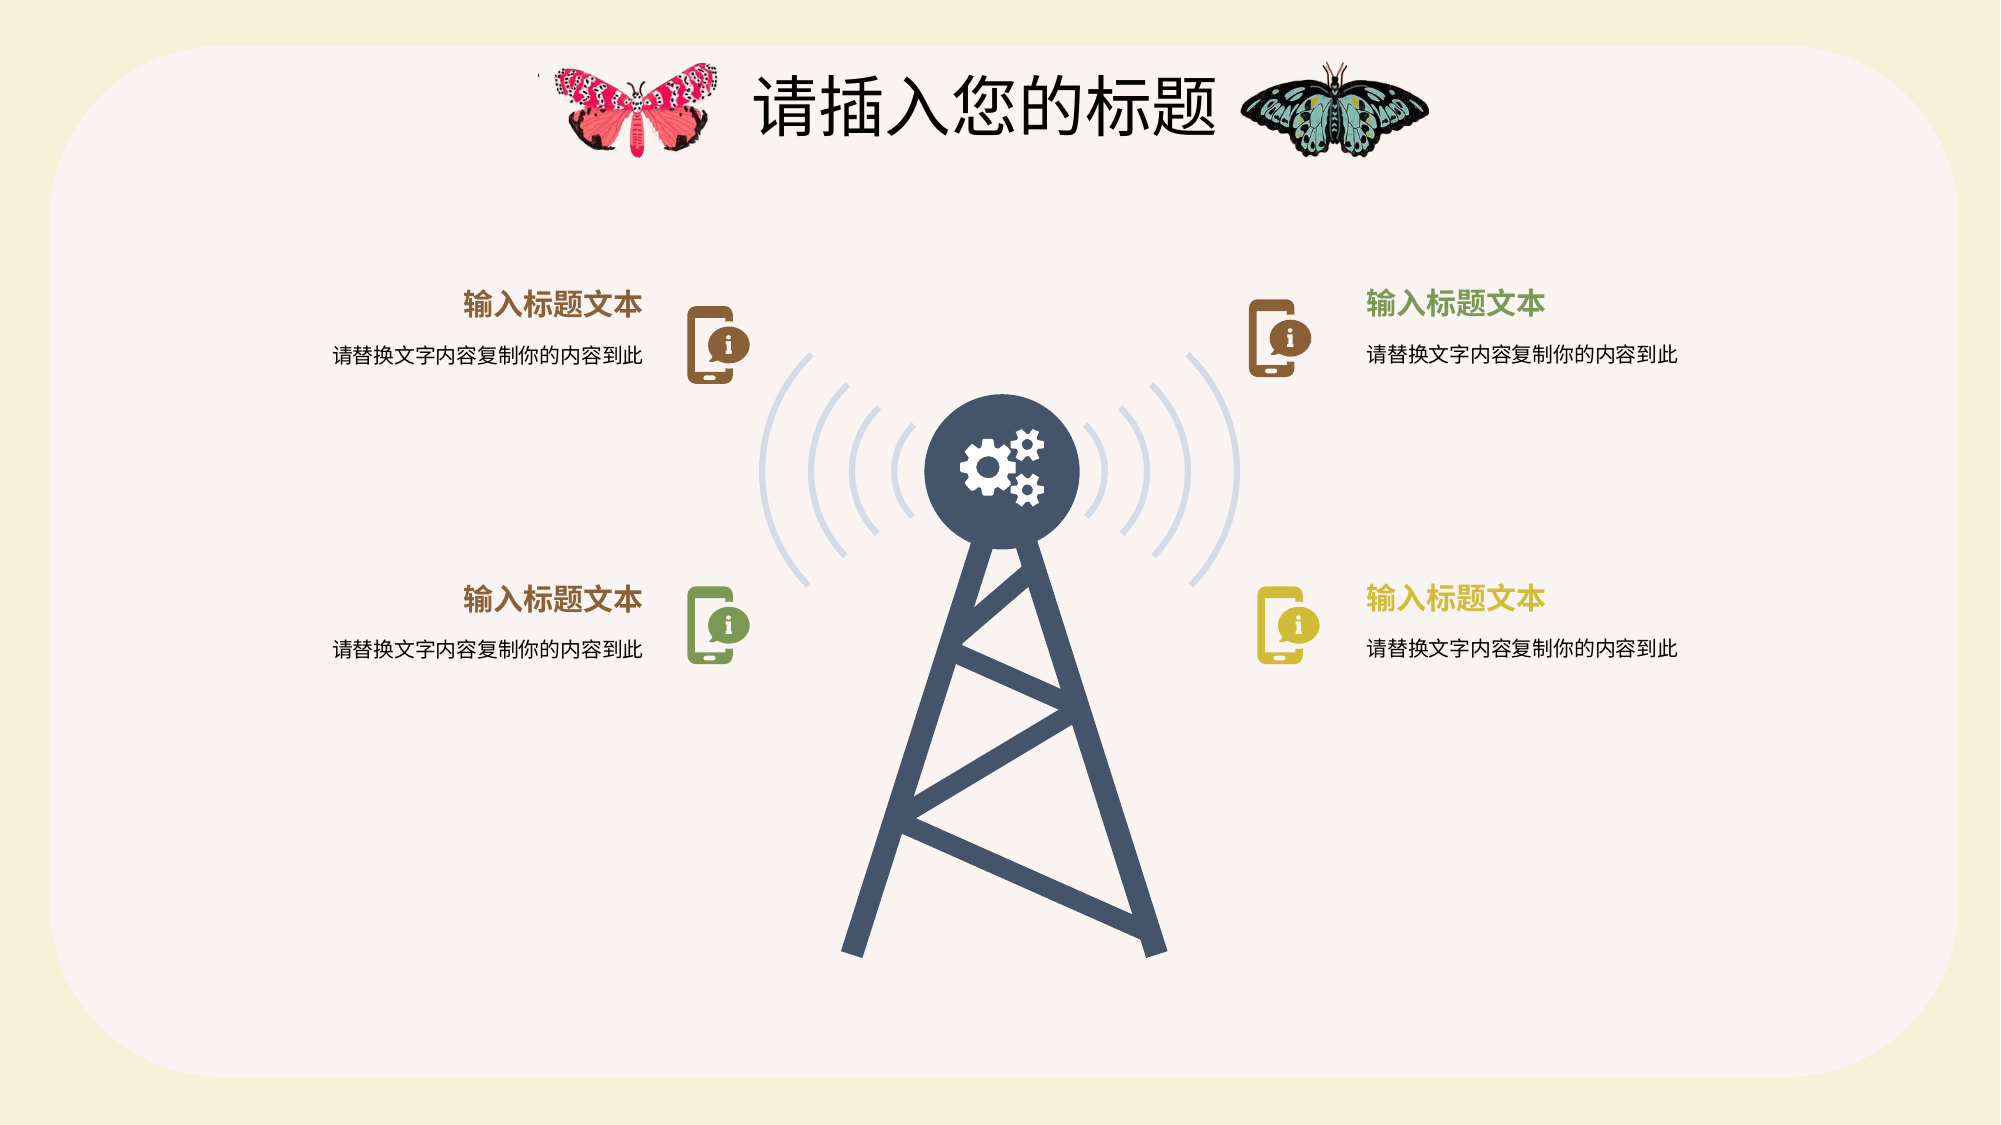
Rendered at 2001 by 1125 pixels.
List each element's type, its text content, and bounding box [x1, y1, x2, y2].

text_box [761, 307, 1237, 636]
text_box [303, 285, 750, 408]
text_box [878, 636, 1159, 966]
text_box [1257, 579, 1714, 702]
picture [538, 47, 735, 162]
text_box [303, 580, 750, 703]
picture [1235, 57, 1433, 164]
text_box 请插入您的标题 [736, 57, 1234, 152]
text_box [1248, 284, 1714, 407]
